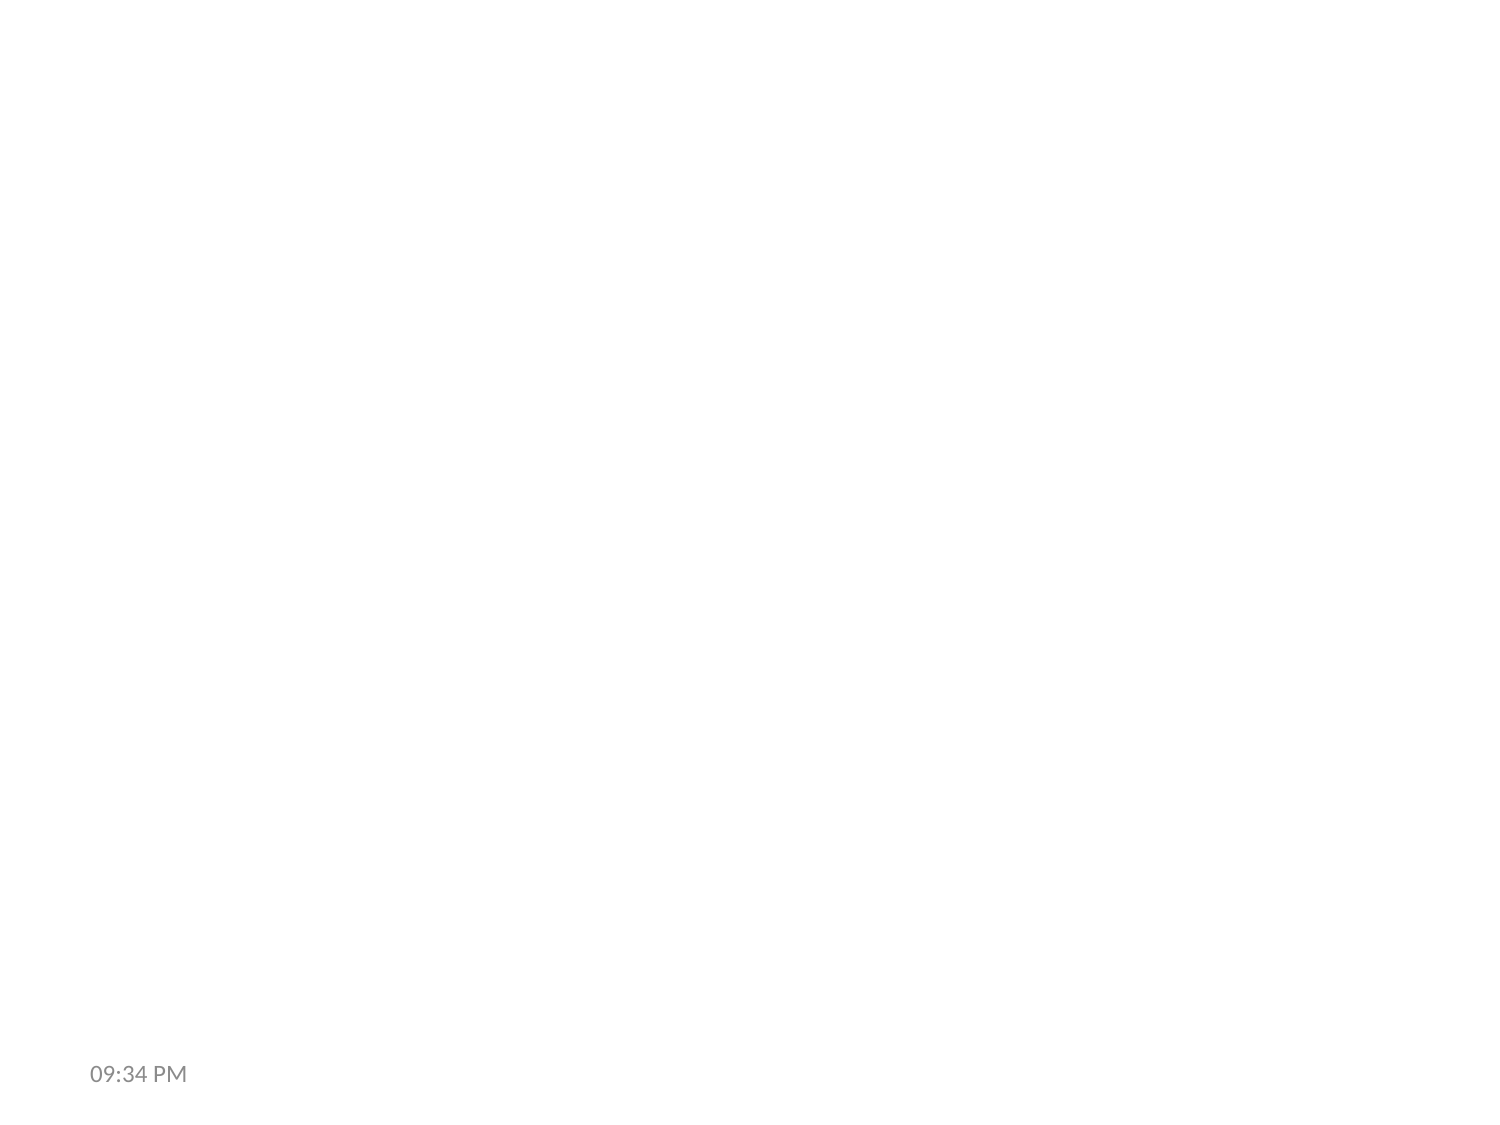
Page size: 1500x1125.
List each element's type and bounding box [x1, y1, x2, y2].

slide_number [75, 1042, 425, 1103]
